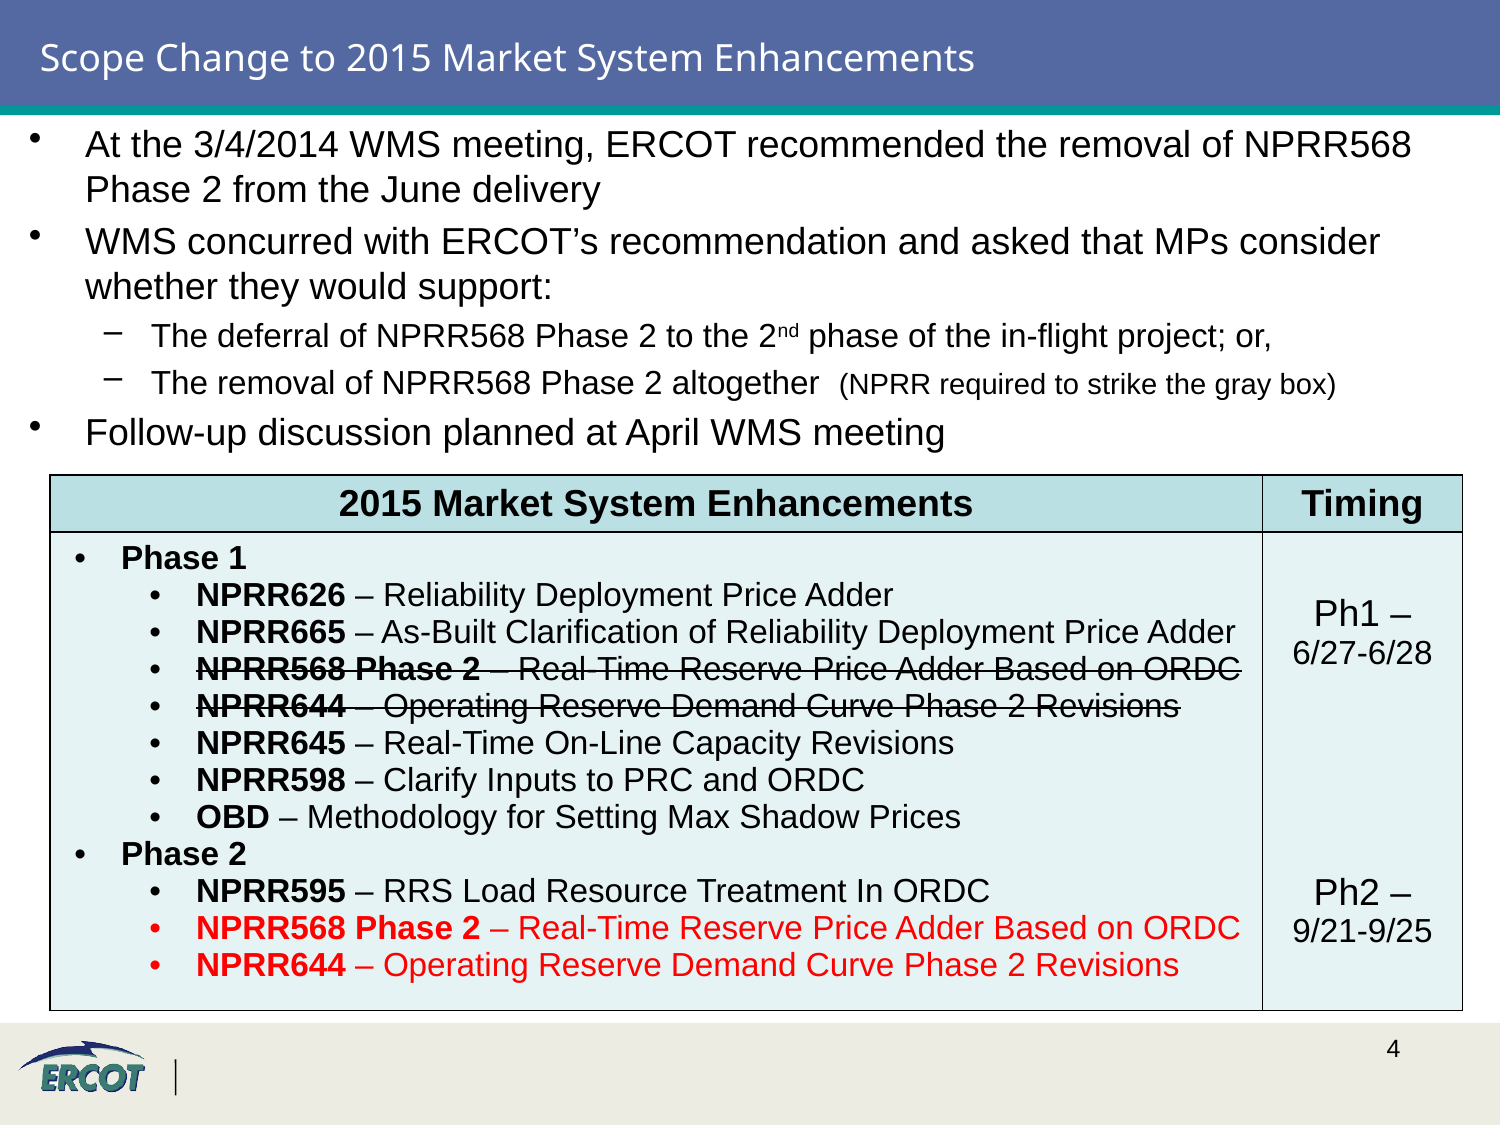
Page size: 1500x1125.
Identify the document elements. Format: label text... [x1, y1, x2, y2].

table_header 2015 Market System Enhancements [51, 476, 1262, 531]
table_cell Phase 1 NPRR626 – Reliability Deployment Price Adder NPRR665 – As-Built Clarification of Reliability Deployment Price Adder NPRR568 Phase 2 – Real-Time Reserve Price Adder Based on ORDC NPRR644 – Operating Reserve Demand Curve Phase 2 Revisions NPRR645 – Real-Time On-Line Capacity Revisions NPRR598 – Clarify Inputs to PRC and ORDC OBD – Methodology for Setting Max Shadow Prices Phase 2 NPRR595 – RRS Load Resource Treatment In ORDC NPRR568 Phase 2 – Real-Time Reserve Price Adder Based on ORDC NPRR644 – Operating Reserve Demand Curve Phase 2 Revisions [51, 533, 1262, 1010]
list At the 3/4/2014 WMS meeting, ERCOT recommended the removal of NPRR568 Phase 2 from the June delivery WMS concurred with ERCOT’s recommendation and asked that MPs consider whether they would support: The deferral of NPRR568 Phase 2 to the 2nd phase of the in-flight project; or, The removal of NPRR568 Phase 2 altogether (NPRR required to strike the gray box) Follow-up discussion planned at April WMS meeting [13, 112, 1489, 475]
table_header Timing [1263, 476, 1462, 531]
title Scope Change to 2015 Market System Enhancements [24, 0, 1475, 112]
table_cell Ph1 – 6/27-6/28 Ph2 – 9/21-9/25 [1263, 533, 1462, 1010]
picture [10, 1031, 151, 1111]
